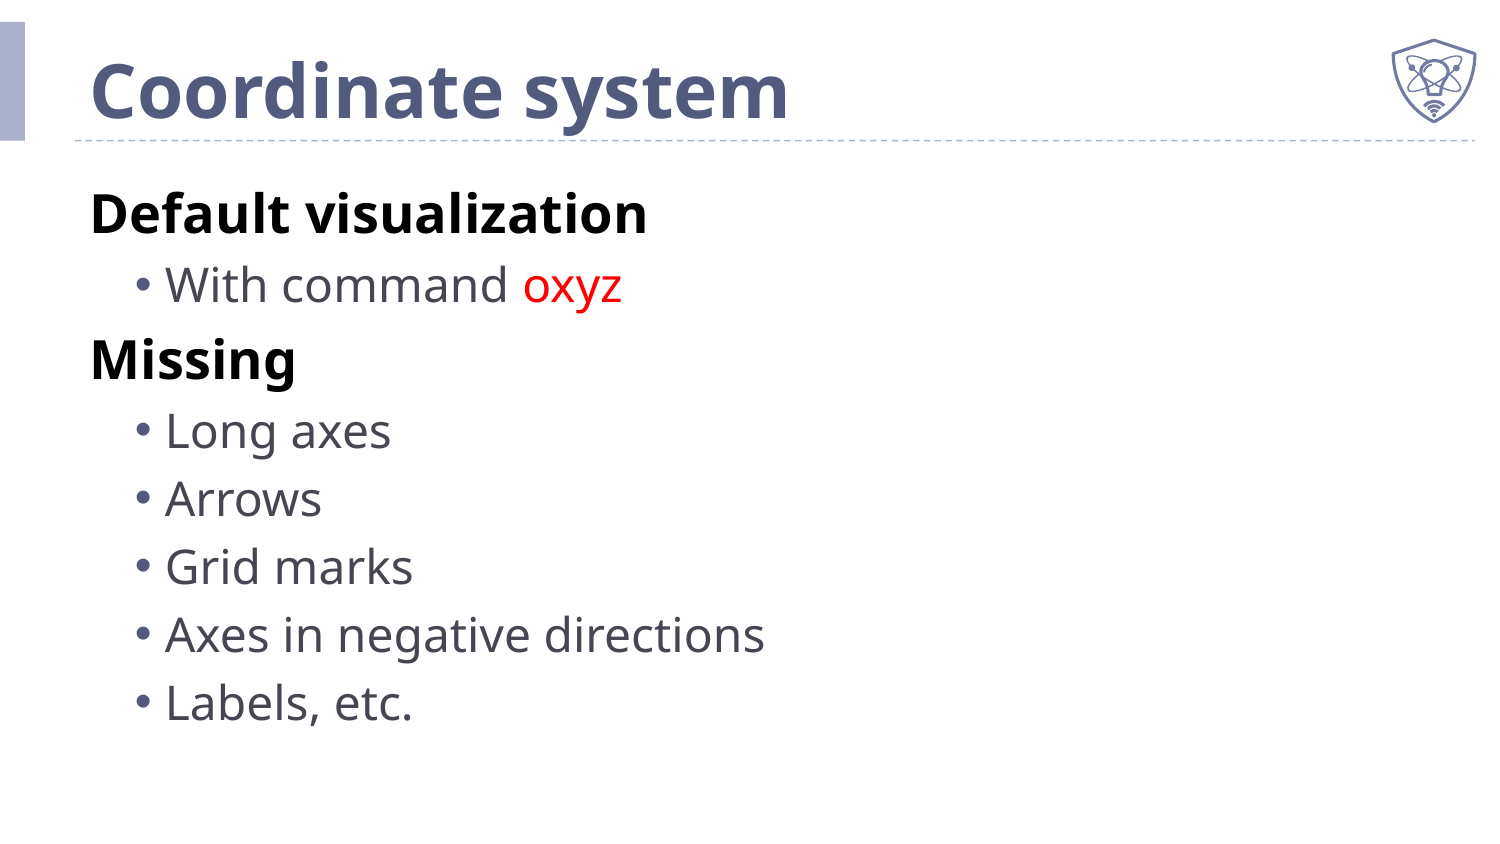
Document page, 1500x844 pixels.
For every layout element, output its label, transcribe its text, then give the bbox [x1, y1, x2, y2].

title Coordinate system [75, 18, 1475, 141]
list Default visualization With command oxyz Missing Long axes Arrows Grid marks Axes in negative directions Labels, etc. [75, 171, 1475, 835]
